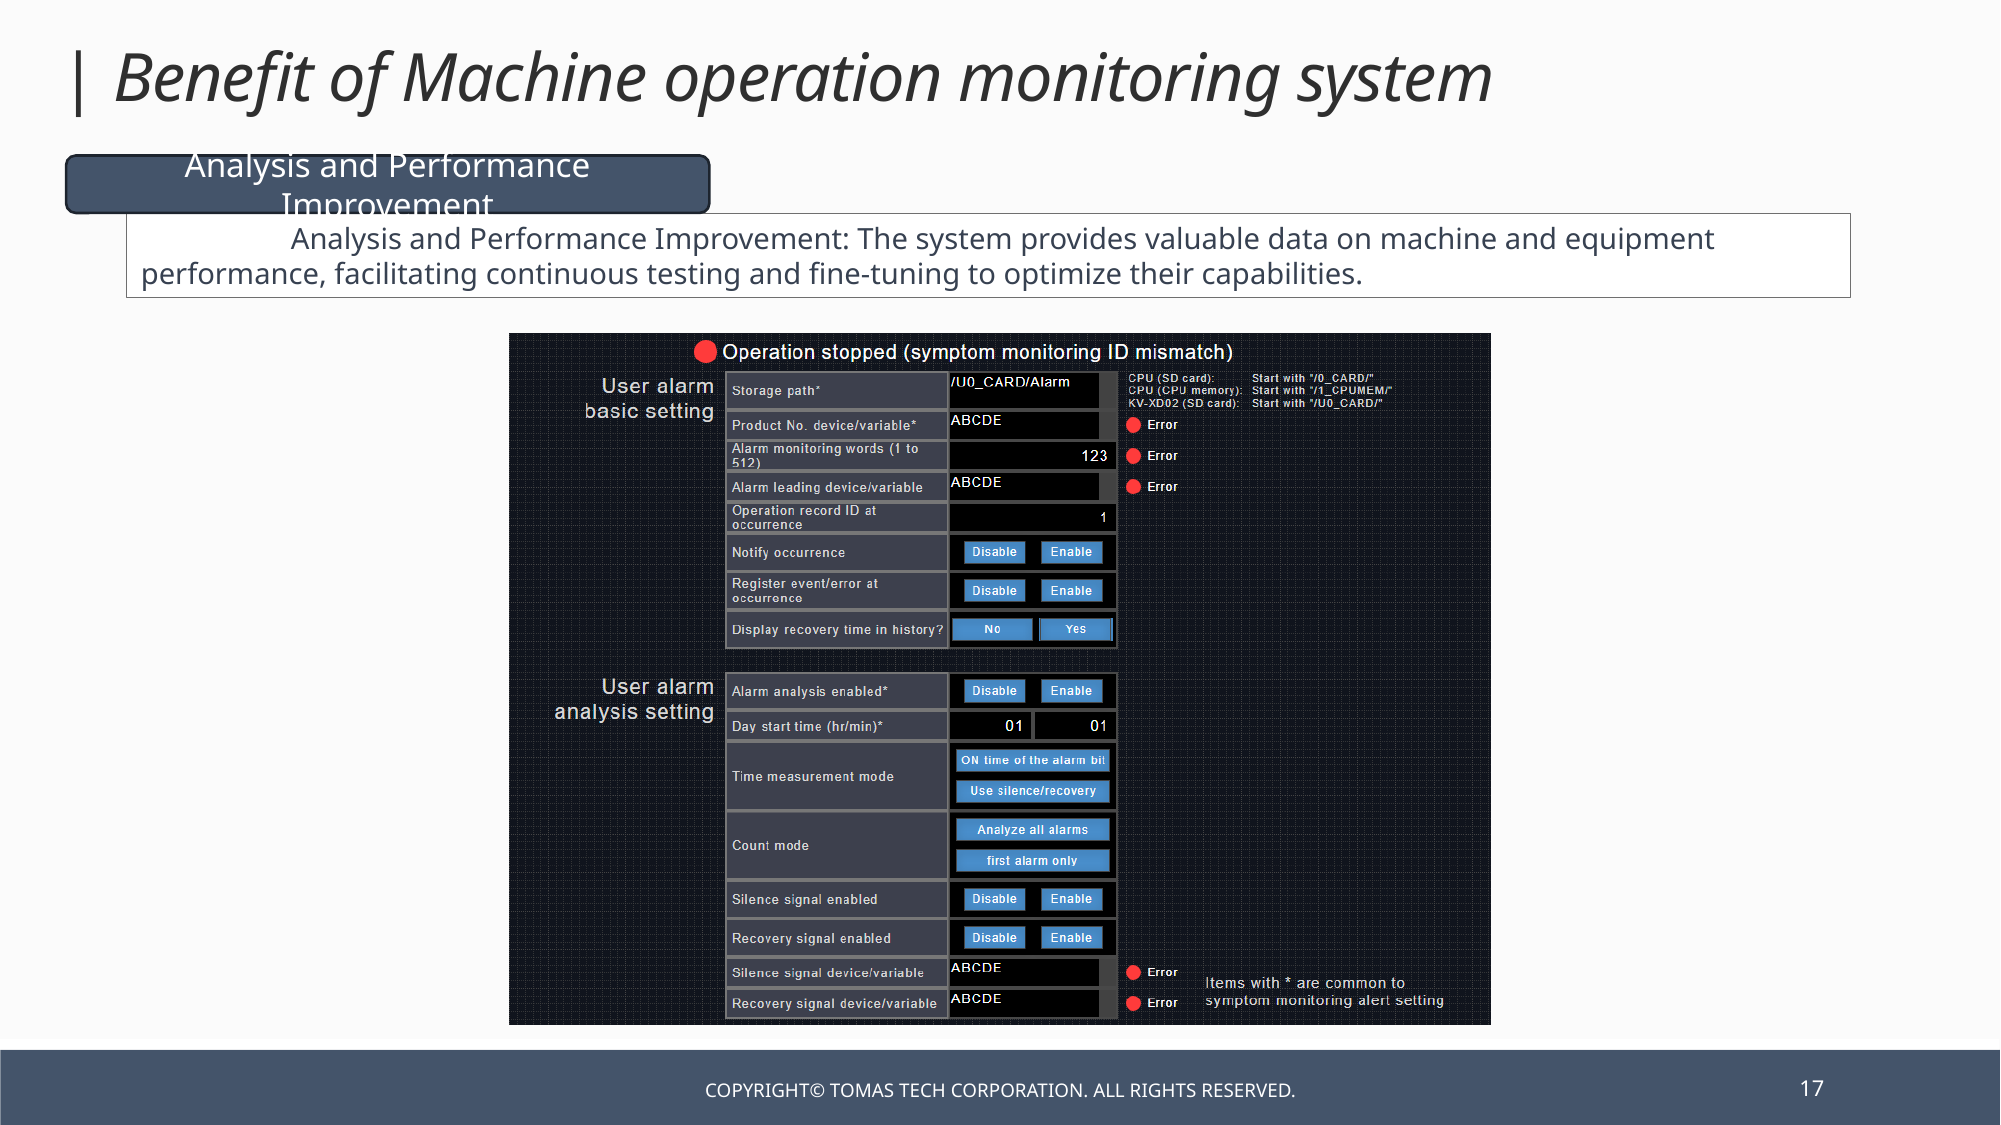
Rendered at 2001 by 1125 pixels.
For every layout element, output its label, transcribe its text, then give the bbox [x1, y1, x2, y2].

text_box | Benefit of Machine operation monitoring system [45, 26, 1955, 137]
picture [508, 333, 1492, 1026]
text_box Analysis and Performance Improvement [64, 154, 711, 215]
footer COPYRIGHT© TOMAS TECH CORPORATION. ALL RIGHTS RESERVED. [604, 1059, 1396, 1120]
slide_number 17 [1624, 1059, 1840, 1120]
text_box Analysis and Performance Improvement: The system provides valuable data on machine and equipment performance, facilitating continuous testing and fine-tuning to optimize their capabilities. [125, 212, 1852, 299]
